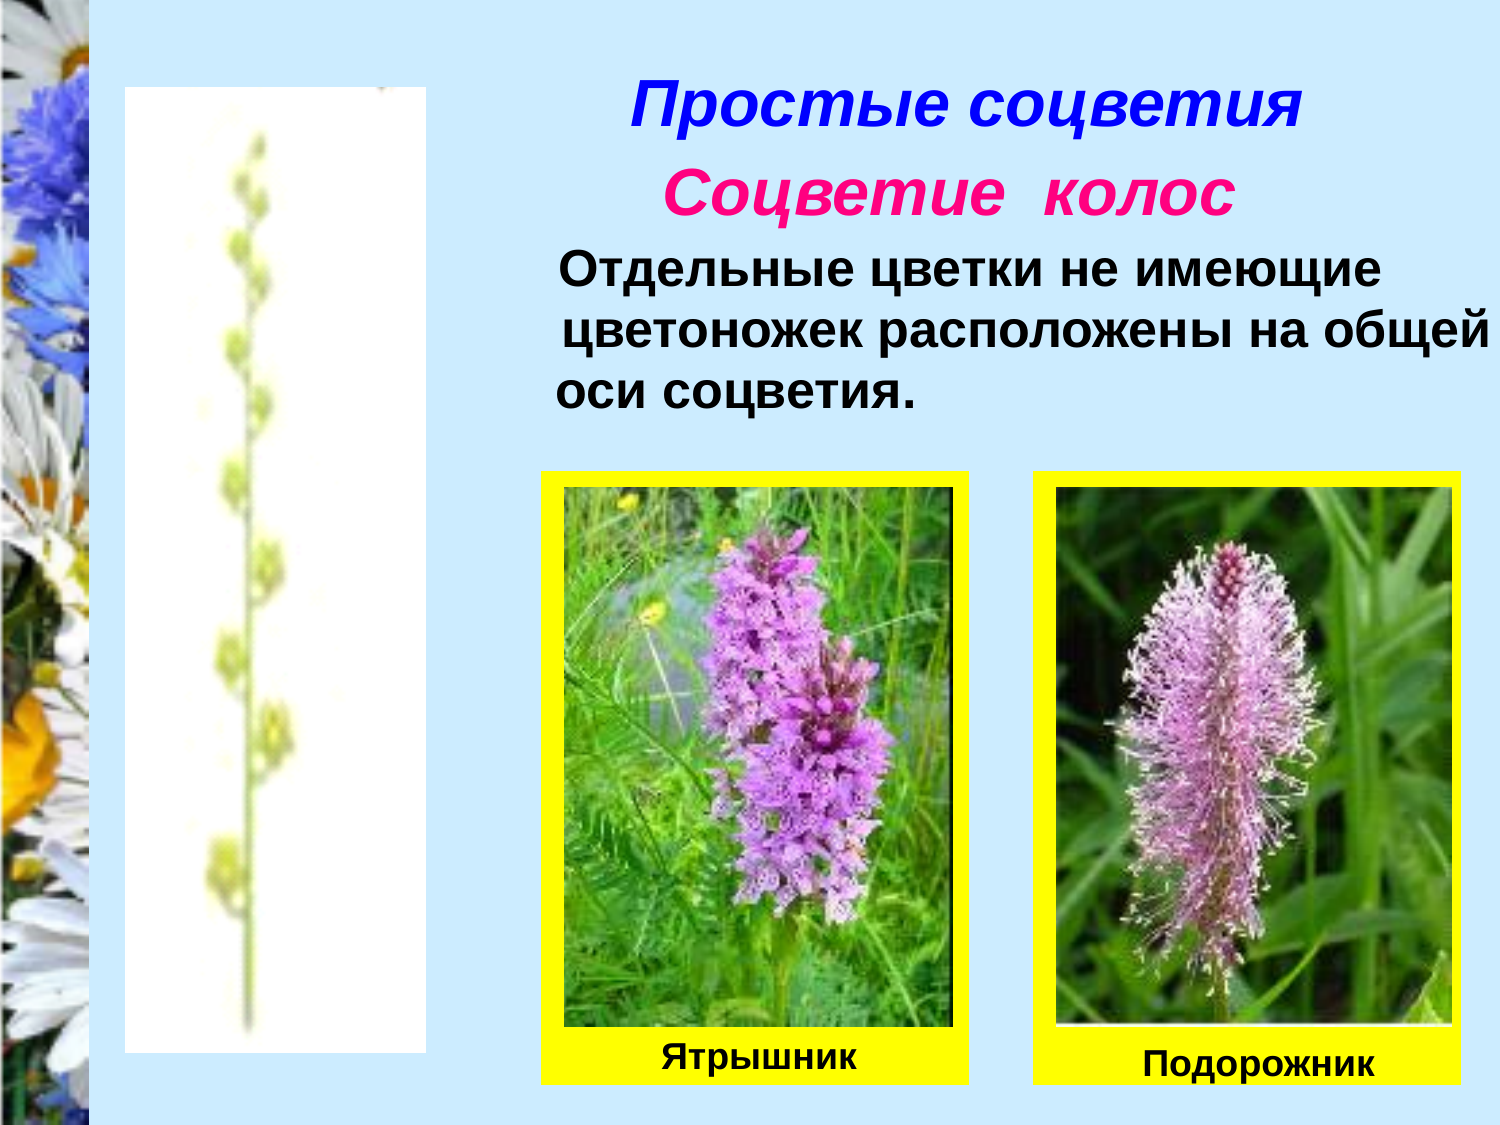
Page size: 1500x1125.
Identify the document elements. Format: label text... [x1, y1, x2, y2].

picture [1056, 487, 1452, 1027]
text_box Соцветие колос [662, 149, 1238, 230]
text_box оси соцветия. [555, 356, 917, 419]
text_box Ятрышник [661, 1035, 858, 1078]
text_box [543, 474, 967, 1082]
text_box Подорожник [1142, 1039, 1376, 1085]
text_box [1035, 474, 1459, 1082]
picture [564, 487, 953, 1027]
text_box цветоножек расположены на общей [561, 295, 1500, 359]
text_box Отдельные цветки не имеющие [558, 234, 1399, 298]
picture [124, 87, 426, 1053]
text_box Простые соцветия [630, 59, 1305, 140]
picture [0, 0, 89, 1125]
